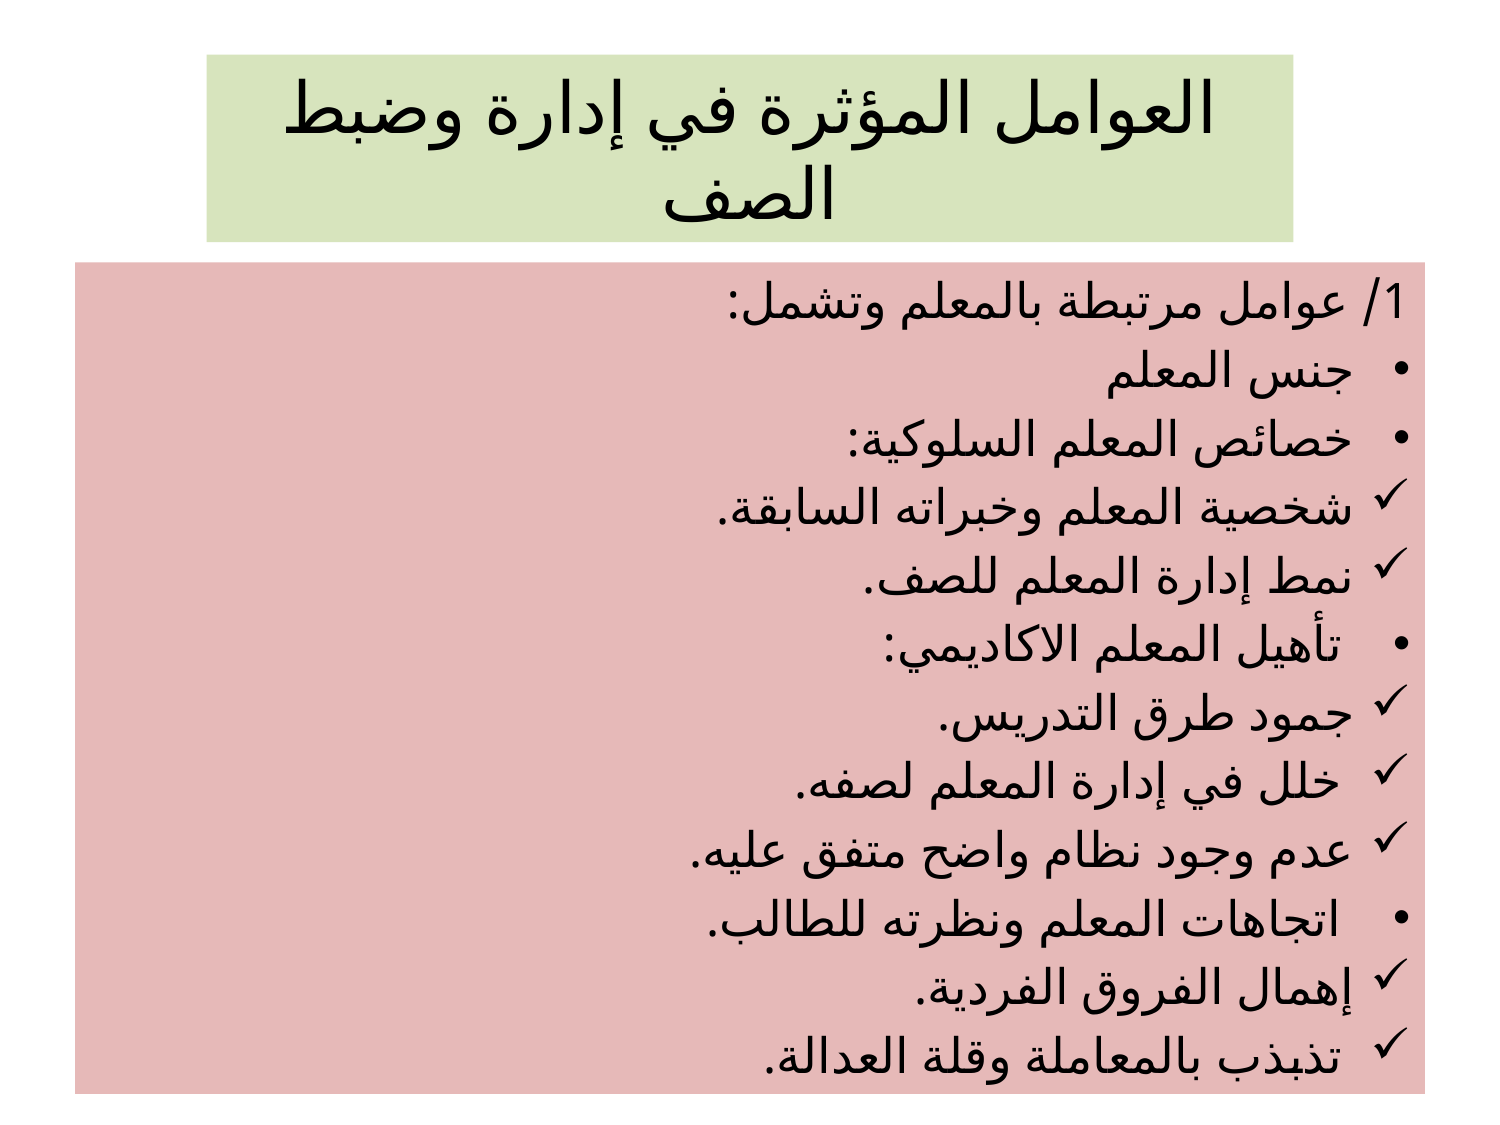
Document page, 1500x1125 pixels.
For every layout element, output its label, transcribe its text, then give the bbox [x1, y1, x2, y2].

list 1/ عوامل مرتبطة بالمعلم وتشمل: جنس المعلم خصائص المعلم السلوكية: شخصية المعلم وخبراته السابقة. نمط إدارة المعلم للصف. تأهيل المعلم الاكاديمي: جمود طرق التدريس. خلل في إدارة المعلم لصفه. عدم وجود نظام واضح متفق عليه. اتجاهات المعلم ونظرته للطالب. إهمال الفروق الفردية. تذبذب بالمعاملة وقلة العدالة. [75, 262, 1425, 1094]
title العوامل المؤثرة في إدارة وضبط الصف [206, 54, 1294, 243]
